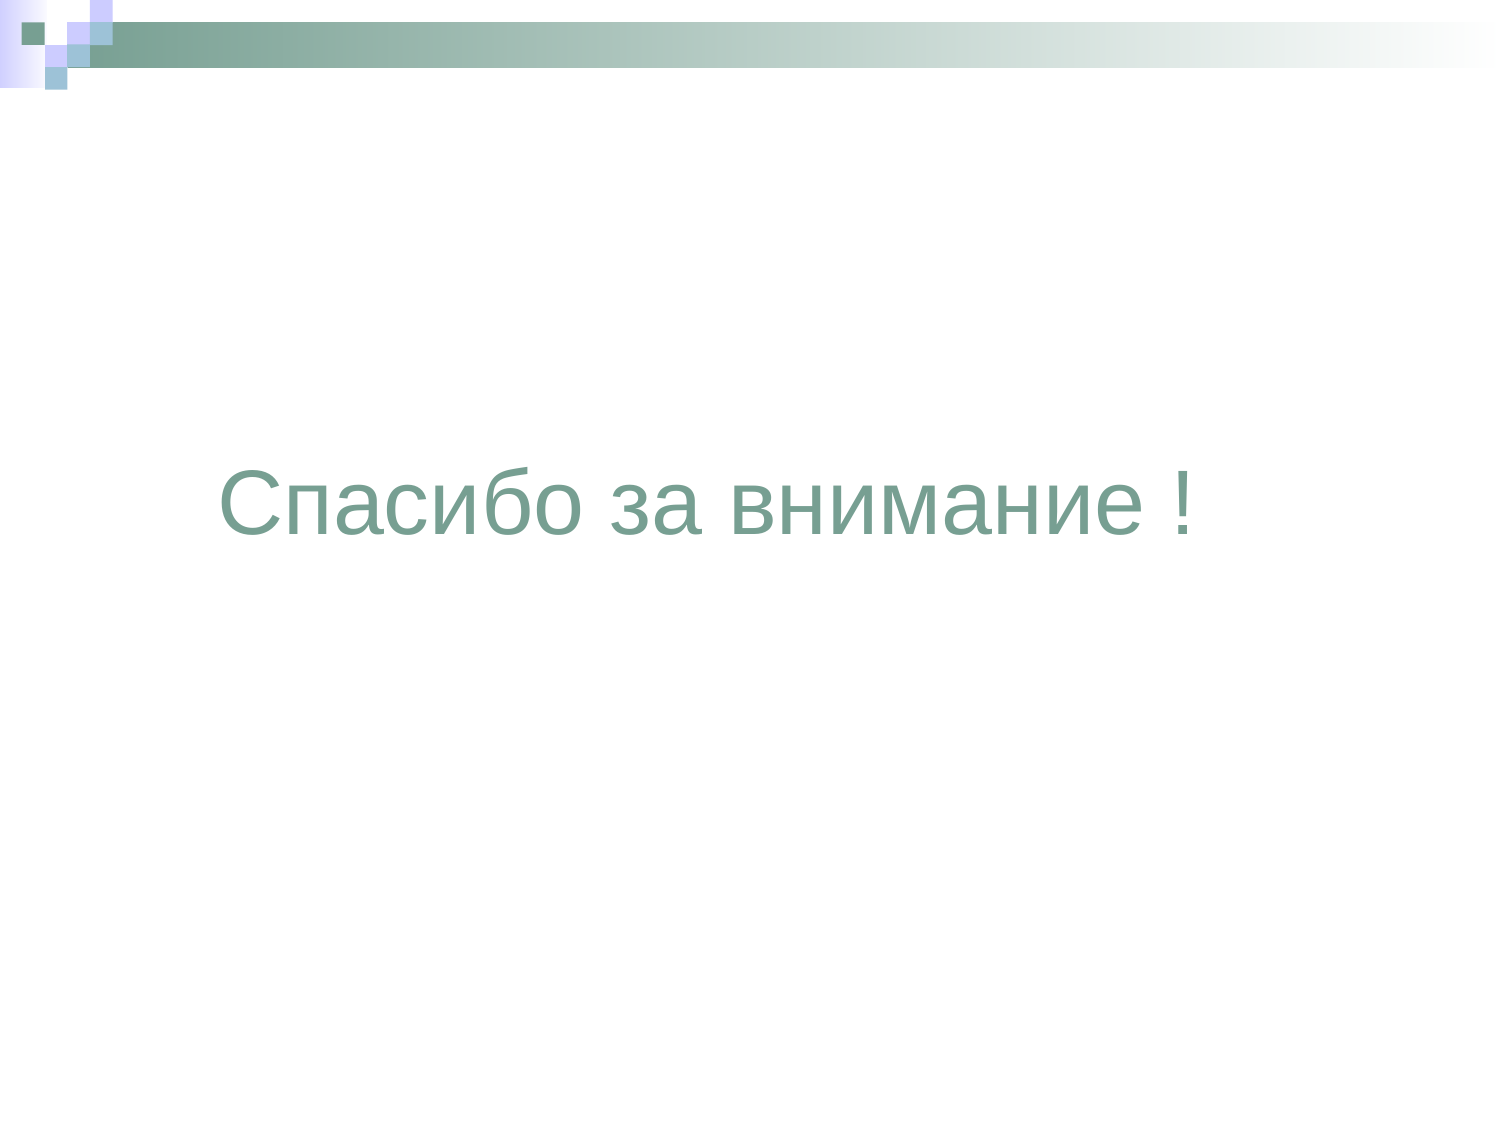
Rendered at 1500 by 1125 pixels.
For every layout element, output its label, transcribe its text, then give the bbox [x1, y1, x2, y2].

title Спасибо за внимание ! [100, 385, 1451, 611]
